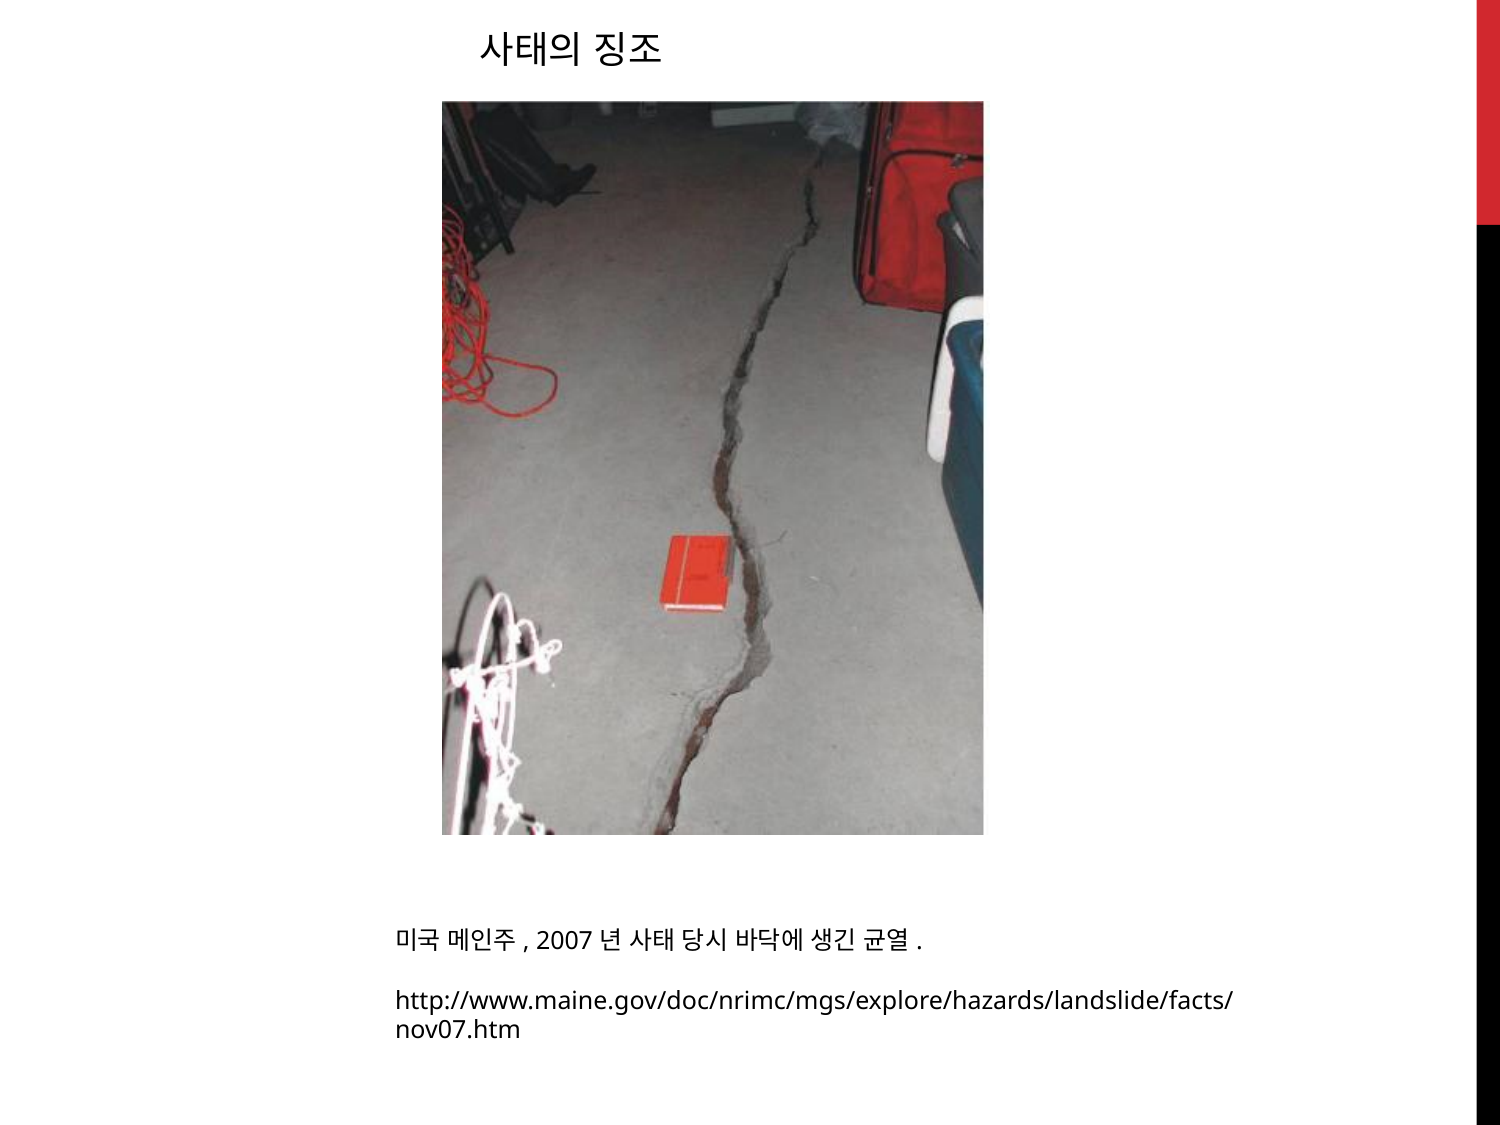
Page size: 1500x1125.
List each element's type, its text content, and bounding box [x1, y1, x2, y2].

text_box 미국 메인주, 2007년 사태 당시 바닥에 생긴 균열. http://www.maine.gov/doc/nrimc/mgs/explore/hazards/landslide/facts/nov07.htm [380, 916, 1341, 1052]
text_box 사태의 징조 [464, 19, 678, 79]
picture [442, 101, 991, 836]
